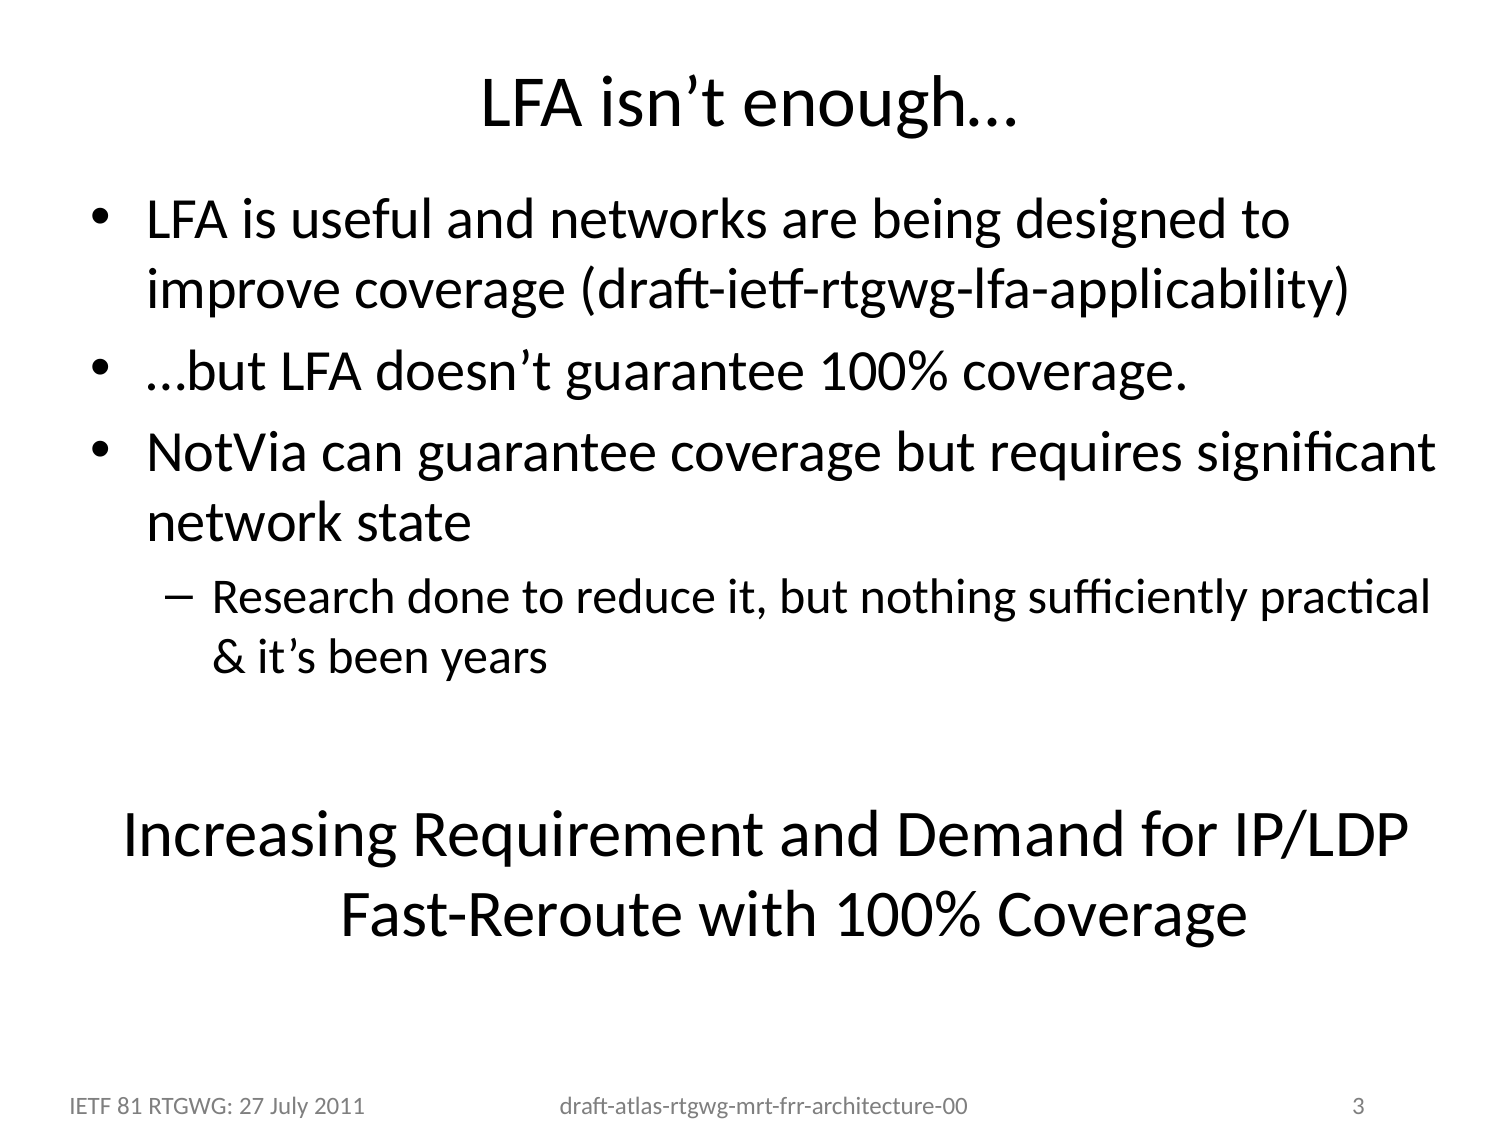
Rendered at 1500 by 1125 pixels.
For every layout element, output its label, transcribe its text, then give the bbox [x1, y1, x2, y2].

list LFA is useful and networks are being designed to improve coverage (draft-ietf-rtgwg-lfa-applicability) …but LFA doesn’t guarantee 100% coverage. NotVia can guarantee coverage but requires significant network state Research done to reduce it, but nothing sufficiently practical & it’s been years Increasing Requirement and Demand for IP/LDP Fast-Reroute with 100% Coverage [75, 172, 1459, 1005]
title LFA isn’t enough… [75, 45, 1425, 149]
